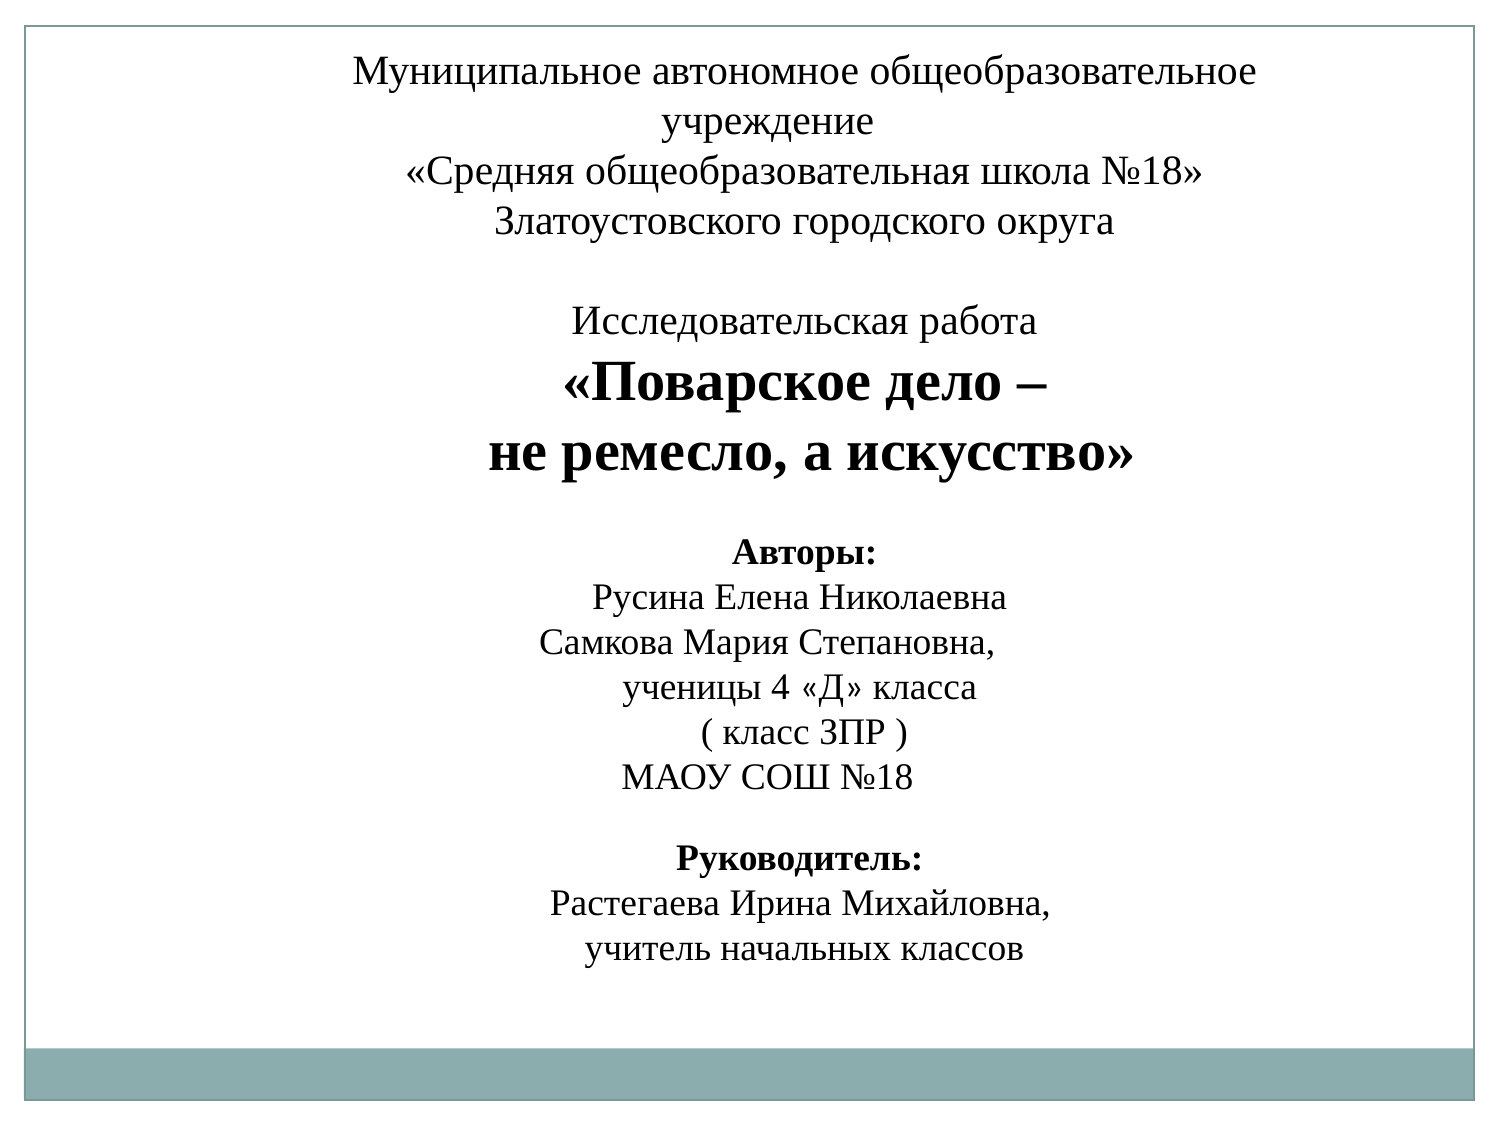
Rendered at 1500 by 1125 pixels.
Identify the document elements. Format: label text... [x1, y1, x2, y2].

text_box Муниципальное автономное общеобразовательное учреждение «Средняя общеобразовательная школа №18» Златоустовского городского округа Исследовательская работа «Поварское дело – не ремесло, а искусство» Авторы: Русина Елена Николаевна Самкова Мария Степановна, ученицы 4 «Д» класса ( класс ЗПР ) МАОУ СОШ №18 Руководитель: Растегаева Ирина Михайловна, учитель начальных классов [164, 35, 1372, 1020]
